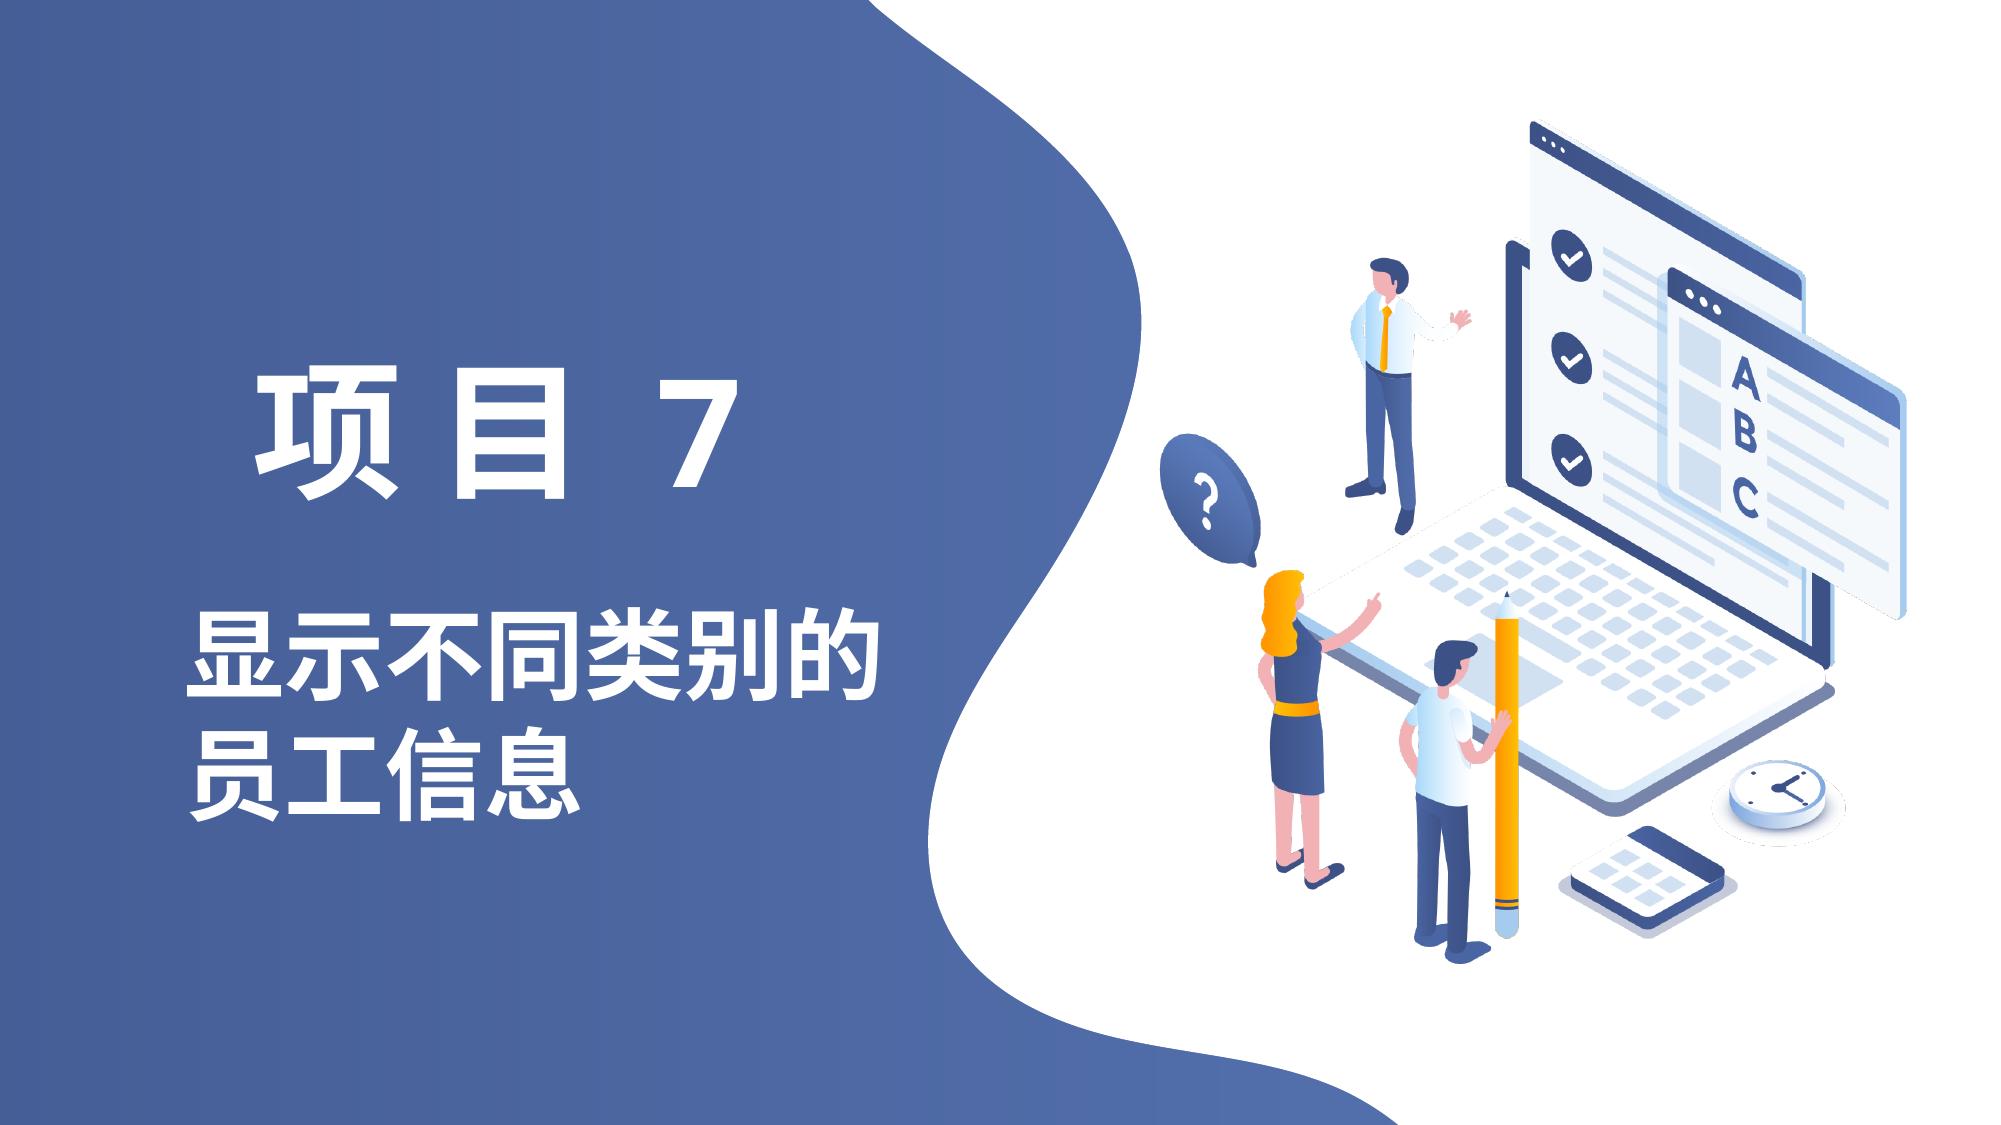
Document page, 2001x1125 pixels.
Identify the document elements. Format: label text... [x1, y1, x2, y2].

text_box 显示不同类别的 员工信息 [169, 585, 1030, 841]
picture [1159, 119, 1907, 964]
text_box 项 目 7 [237, 330, 786, 525]
text_box [868, 0, 2000, 1125]
